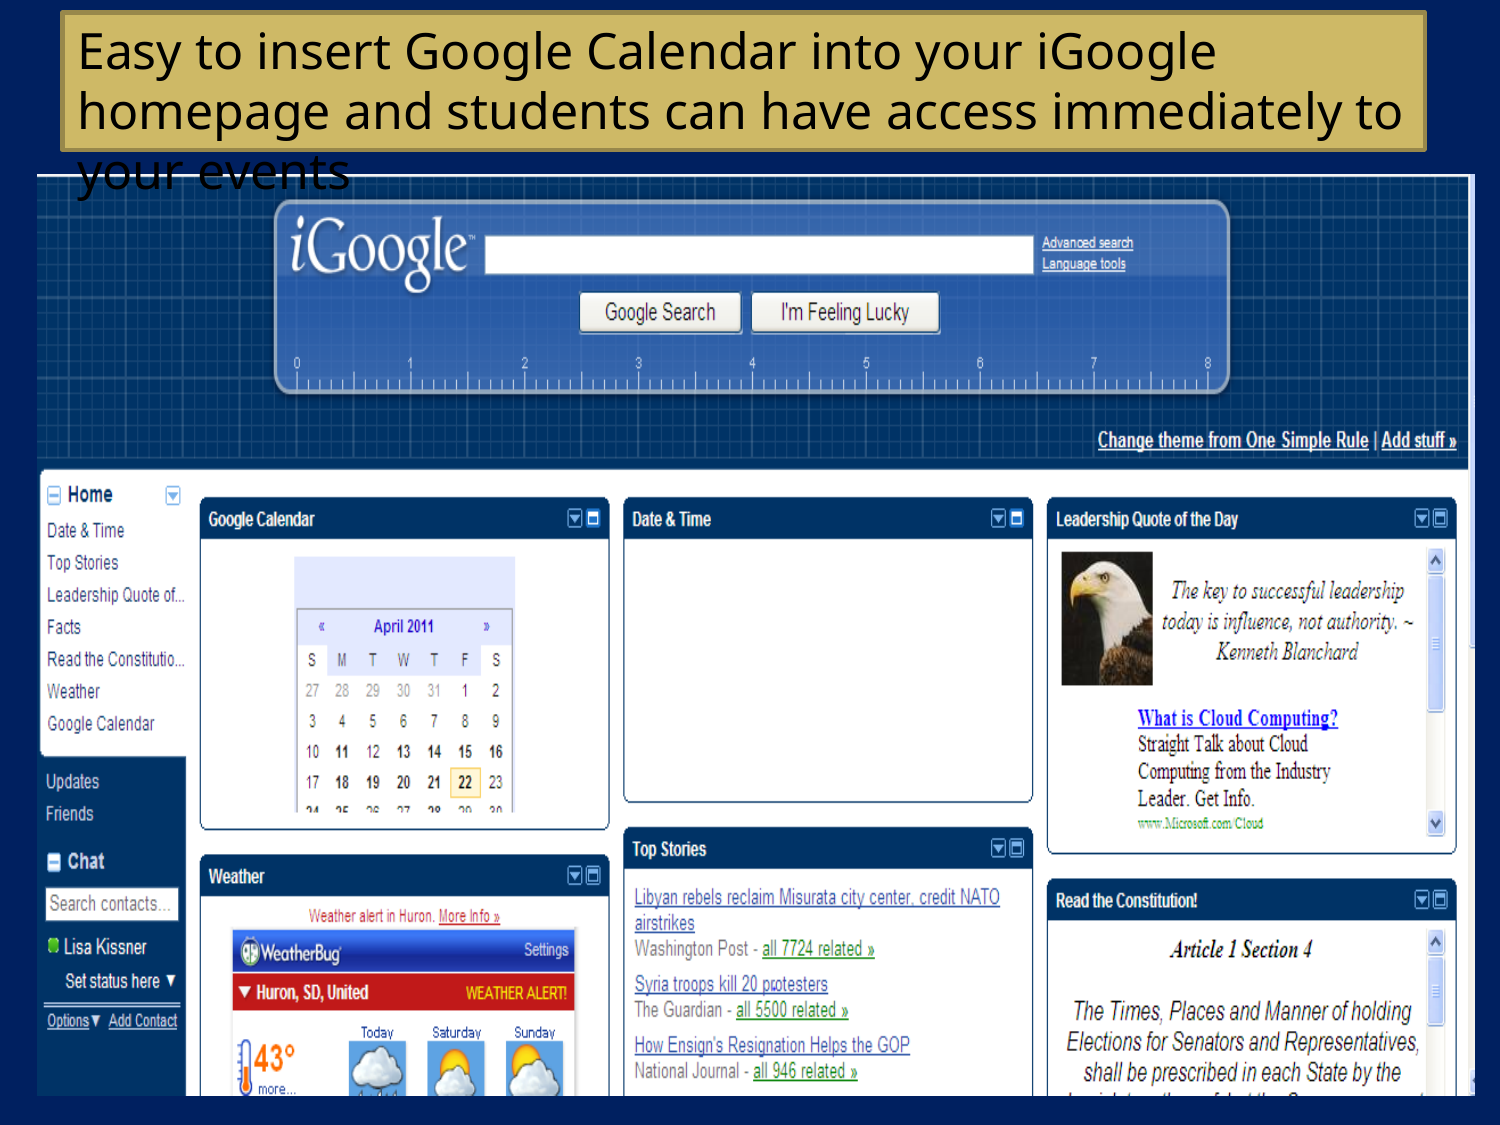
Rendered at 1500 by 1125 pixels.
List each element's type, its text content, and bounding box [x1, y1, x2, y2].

picture [37, 174, 1476, 1096]
text_box Easy to insert Google Calendar into your iGoogle homepage and students can have access immediately to your events [62, 12, 1438, 174]
